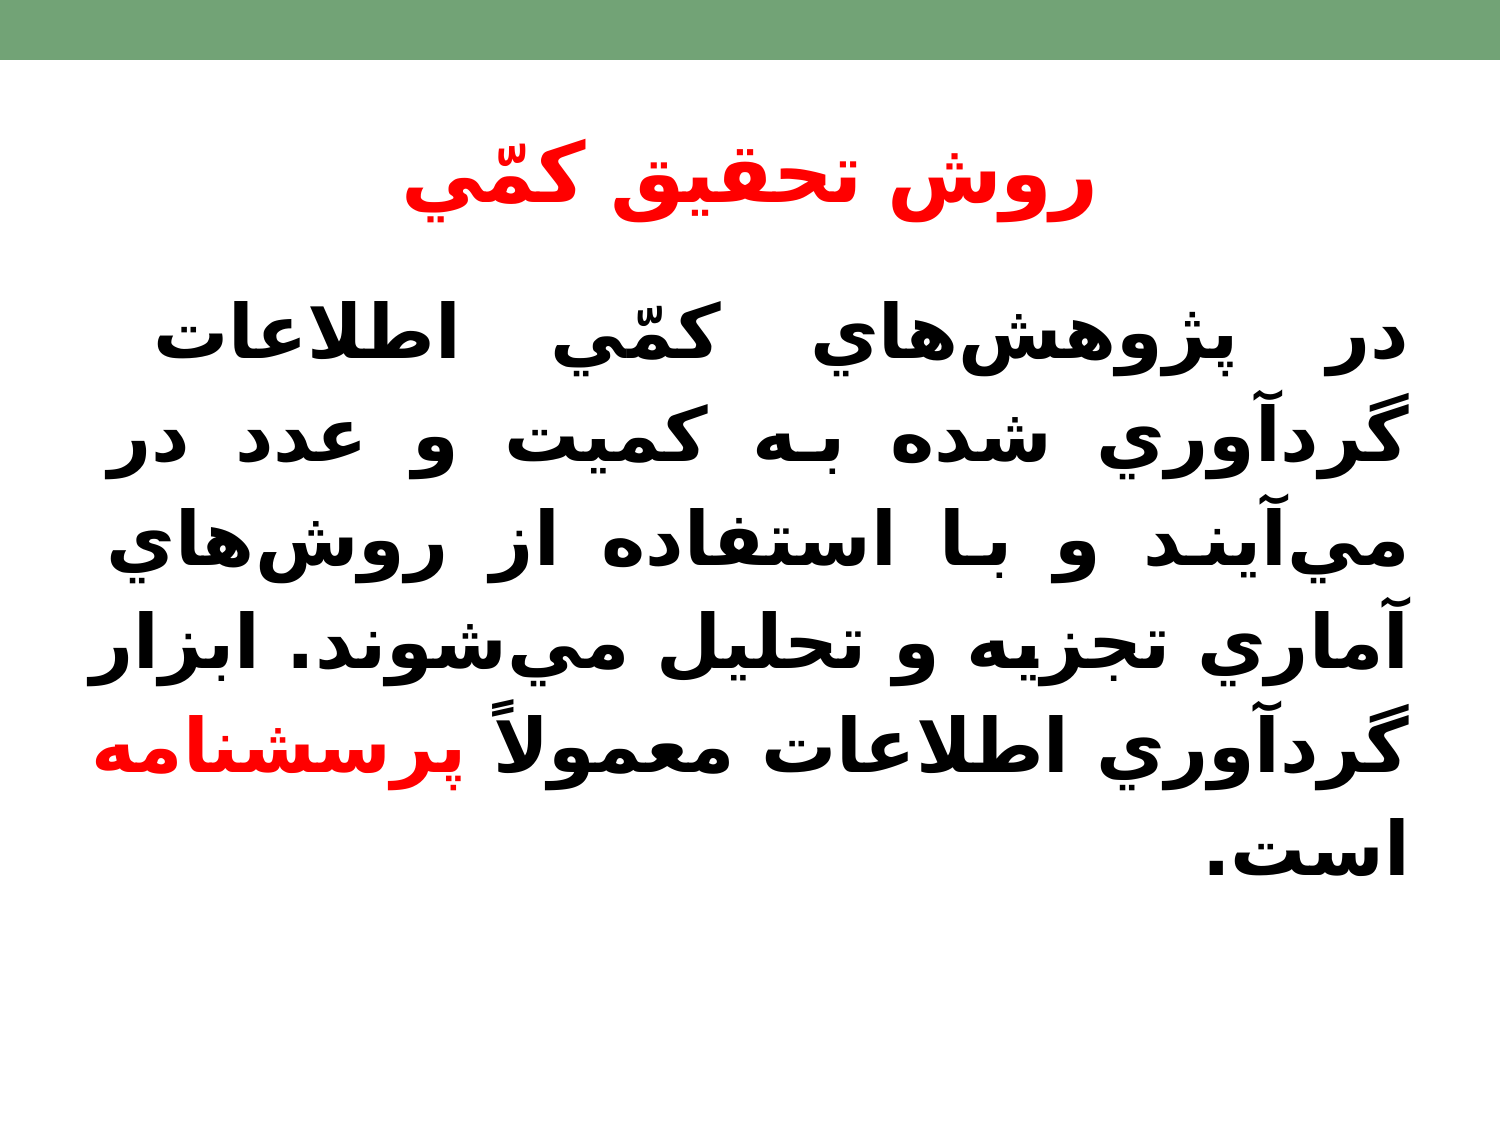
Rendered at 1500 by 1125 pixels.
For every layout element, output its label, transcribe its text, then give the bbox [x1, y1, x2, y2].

title روش تحقيق كمّي [75, 87, 1425, 250]
list در پژوهش‌هاي كمّي اطلاعات گردآوري شده به كميت و عدد در مي‌آيند و با استفاده از روش‌هاي آماري تجزيه و تحليل مي‌شوند. ابزار گردآوري اطلاعات معمولاً پرسشنامه است. [75, 262, 1425, 1063]
